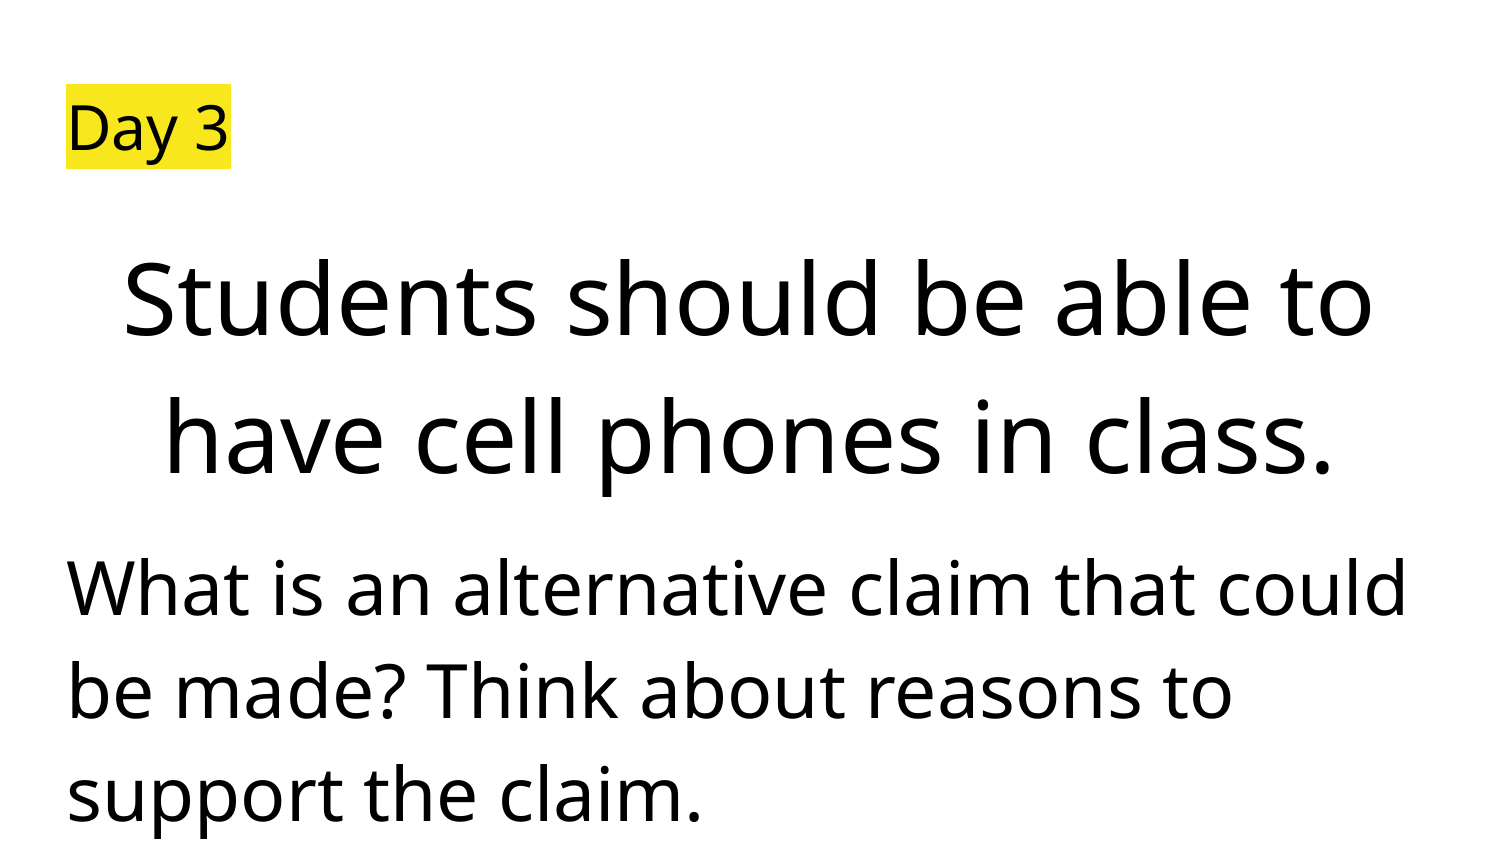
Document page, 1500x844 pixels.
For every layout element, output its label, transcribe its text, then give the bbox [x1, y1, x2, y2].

title Day 3 [51, 72, 1449, 167]
list Students should be able to have cell phones in class. What is an alternative claim that could be made? Think about reasons to support the claim. [51, 202, 1449, 750]
